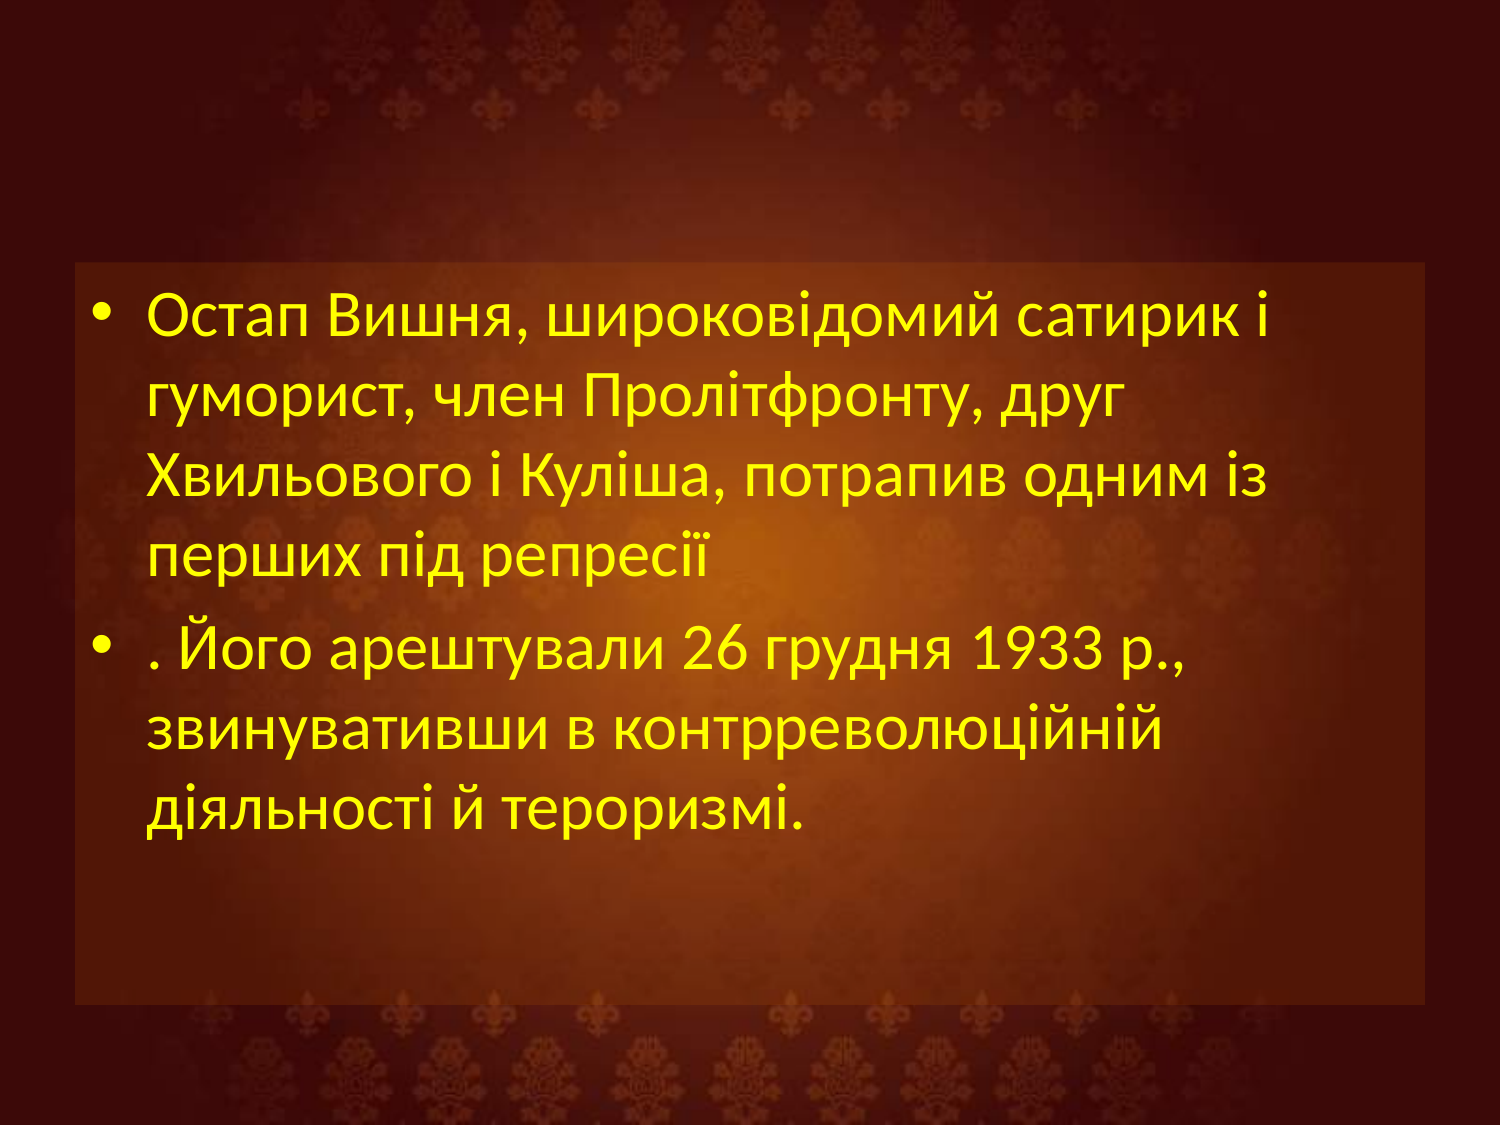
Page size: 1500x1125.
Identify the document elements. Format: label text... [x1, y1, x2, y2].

picture [0, 0, 1500, 1125]
list Остап Вишня, широковідомий сатирик і гуморист, член Пролітфронту, друг Хвильового і Куліша, потрапив одним із перших під репресії . Його арештували 26 грудня 1933 р., звинувативши в контрреволюційній діяльності й тероризмі. [74, 262, 1426, 1006]
